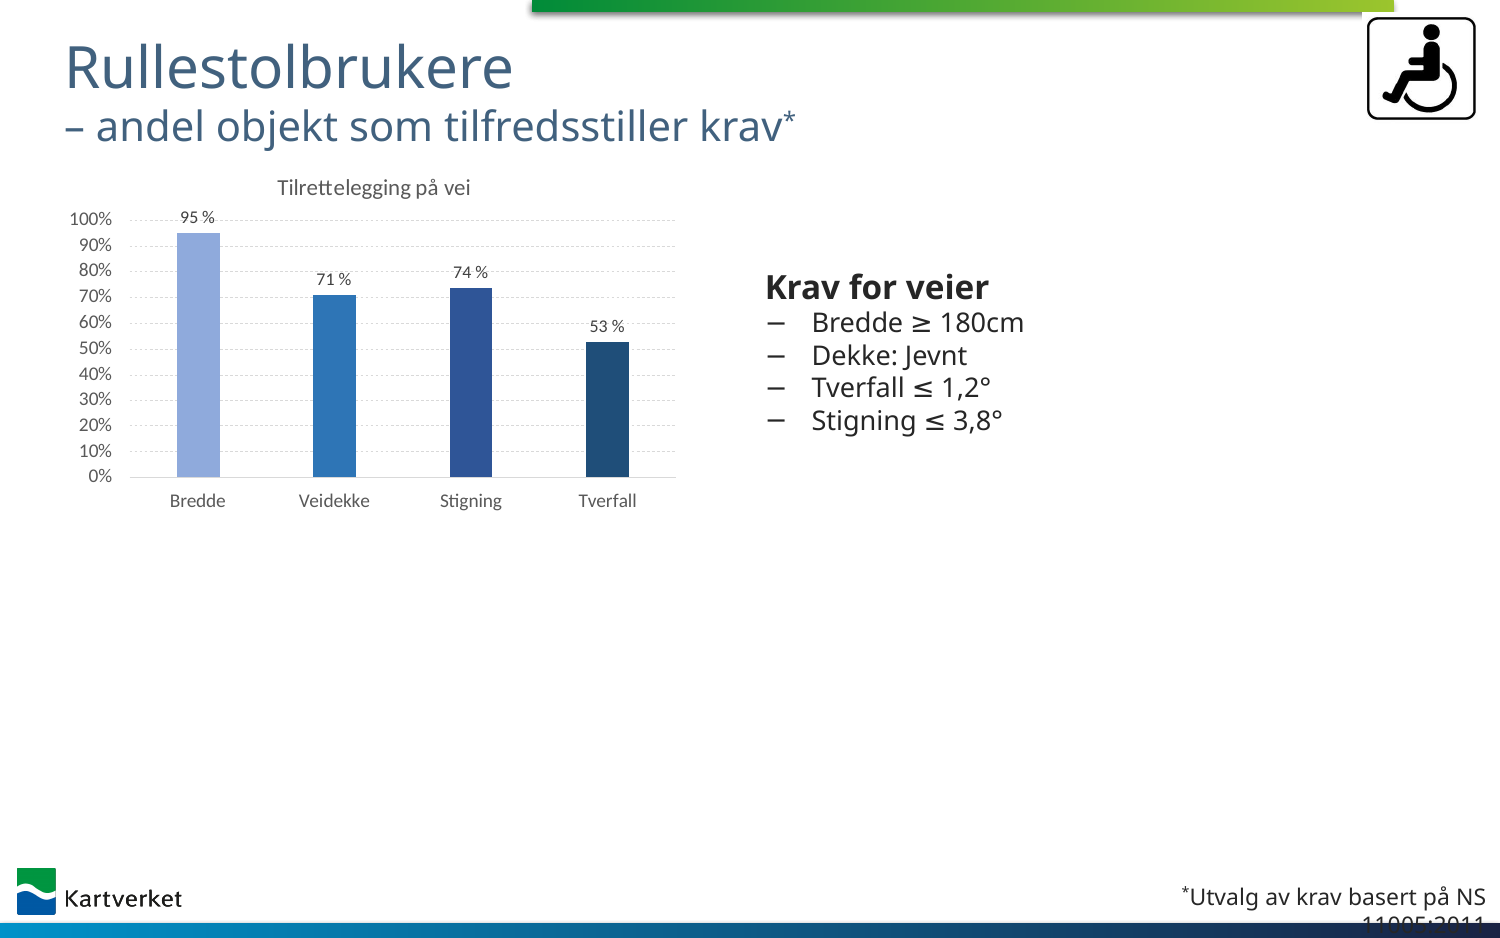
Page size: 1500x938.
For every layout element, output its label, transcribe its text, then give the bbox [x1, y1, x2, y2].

picture [1362, 12, 1481, 126]
picture [62, 166, 687, 519]
text_box *Utvalg av krav basert på NS 11005:2011 [1068, 873, 1500, 938]
text_box Rullestolbrukere – andel objekt som tilfredsstiller krav* [49, 25, 1431, 158]
text_box Krav for veier Bredde ≥ 180cm Dekke: Jevnt Tverfall ≤ 1,2° Stigning ≤ 3,8° [750, 258, 1234, 444]
